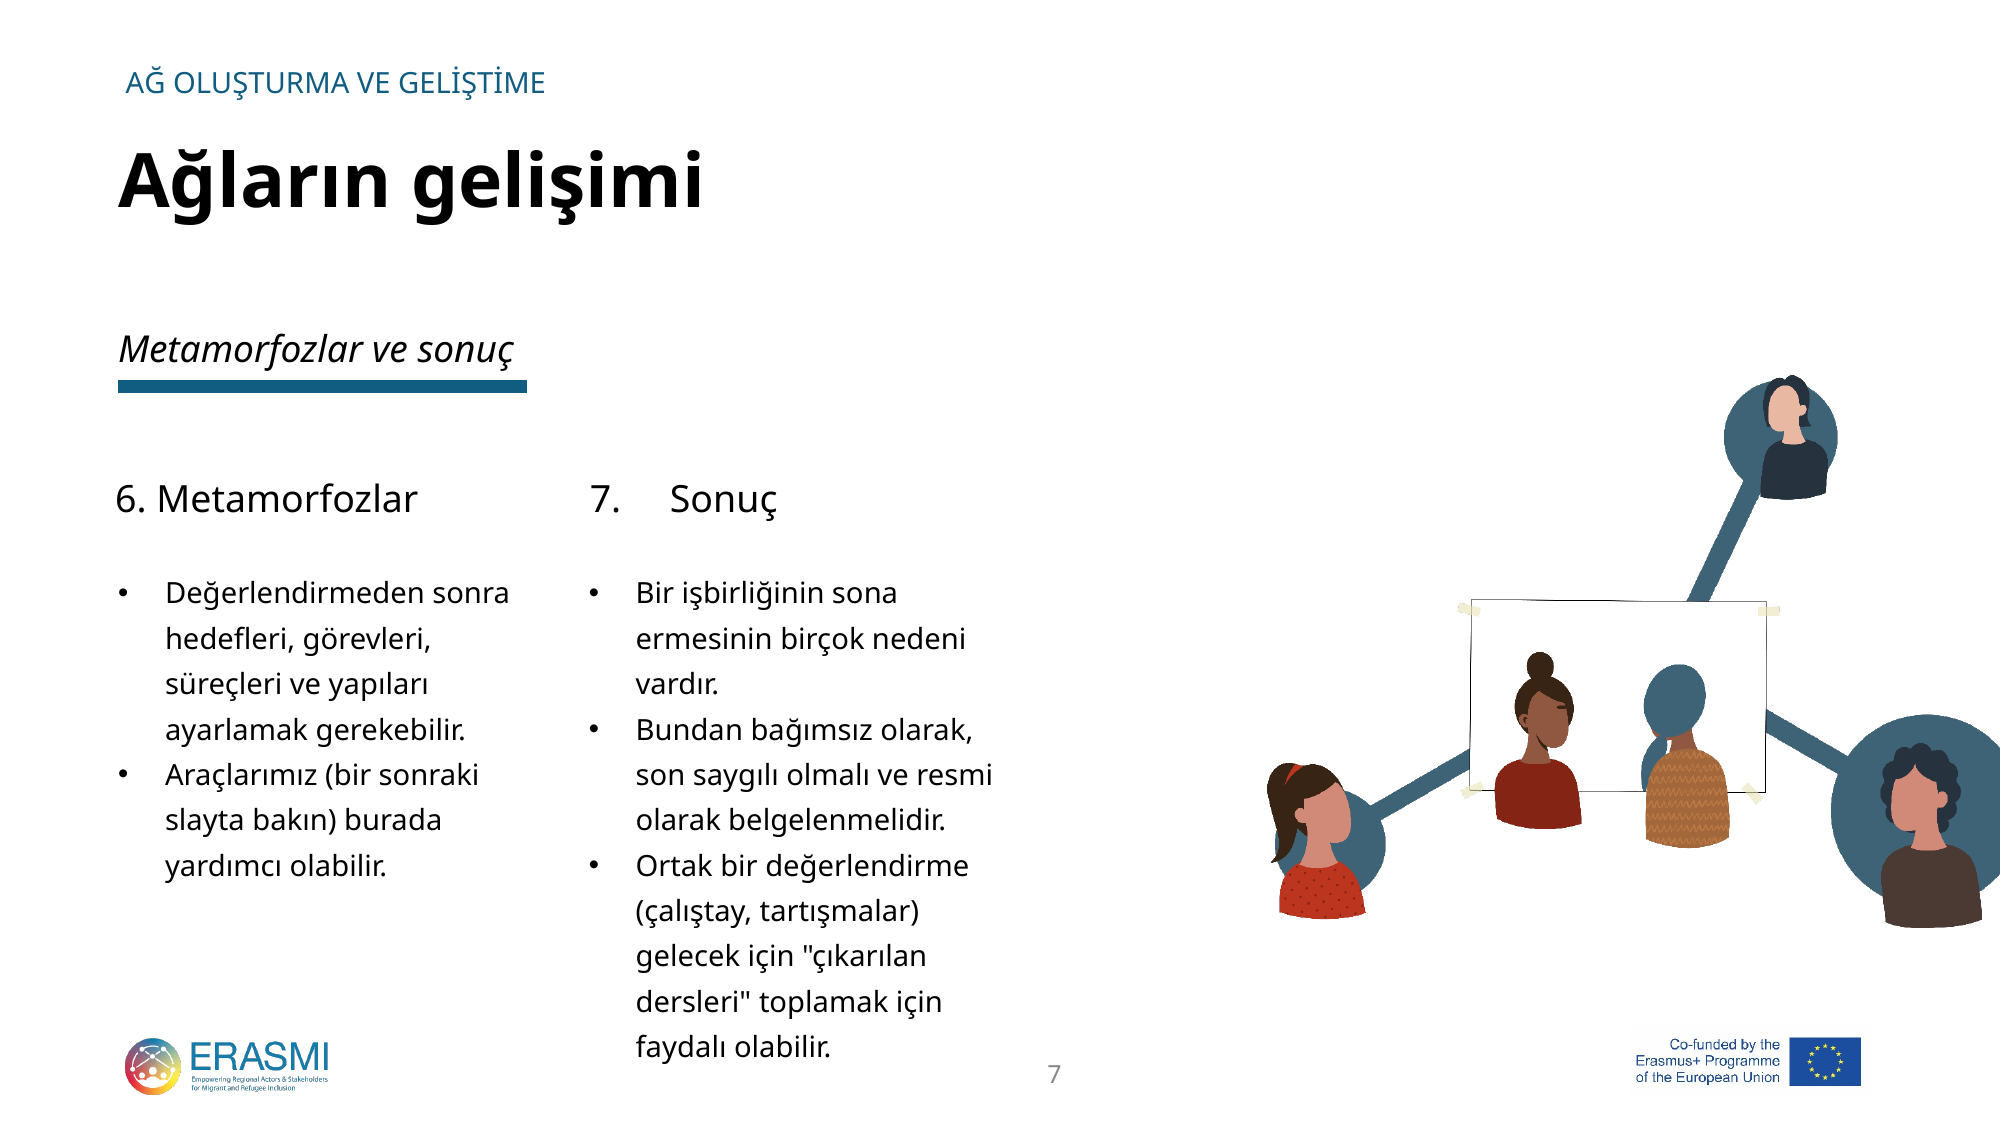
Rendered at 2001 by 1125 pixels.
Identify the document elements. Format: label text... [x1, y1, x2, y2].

list Metamorfozlar ve sonuç [117, 311, 596, 371]
list Değerlendirmeden sonra hedefleri, görevleri, süreçleri ve yapıları ayarlamak gerekebilir. Araçlarımız (bir sonraki slayta bakın) burada yardımcı olabilir. Bir işbirliğinin sona ermesinin birçok nedeni vardır. Bundan bağımsız olarak, son saygılı olmalı ve resmi olarak belgelenmelidir. Ortak bir değerlendirme (çalıştay, tartışmalar) gelecek için "çıkarılan dersleri" toplamak için faydalı olabilir. [117, 563, 1472, 1077]
picture [1267, 375, 2000, 928]
text_box 7. Sonuç [574, 444, 936, 528]
text_box 6. Metamorfozlar [100, 444, 558, 528]
picture [118, 1077, 332, 1098]
picture [1630, 1025, 1872, 1098]
text_box [117, 188, 1299, 262]
title Ağların gelişimi [117, 138, 1472, 297]
